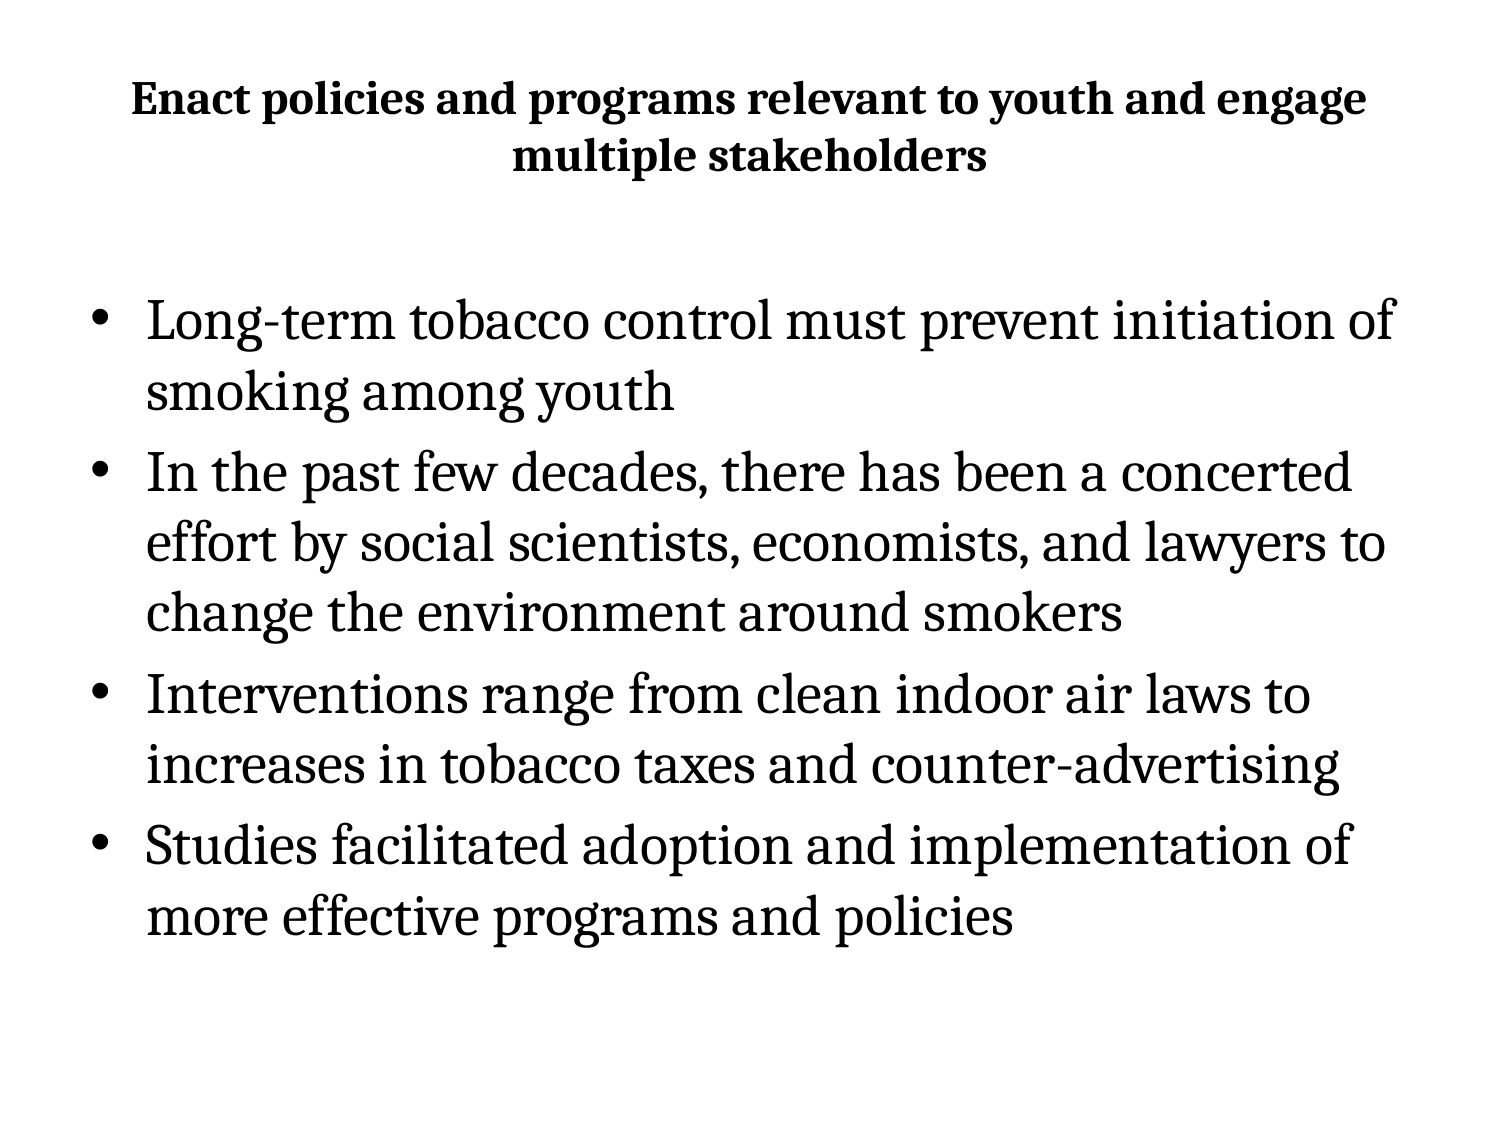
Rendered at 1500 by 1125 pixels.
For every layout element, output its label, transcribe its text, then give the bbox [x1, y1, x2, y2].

title Enact policies and programs relevant to youth and engage multiple stakeholders [75, 58, 1425, 190]
list Long-term tobacco control must prevent initiation of smoking among youth In the past few decades, there has been a concerted effort by social scientists, economists, and lawyers to change the environment around smokers Interventions range from clean indoor air laws to increases in tobacco taxes and counter-advertising Studies facilitated adoption and implementation of more effective programs and policies [75, 274, 1425, 990]
